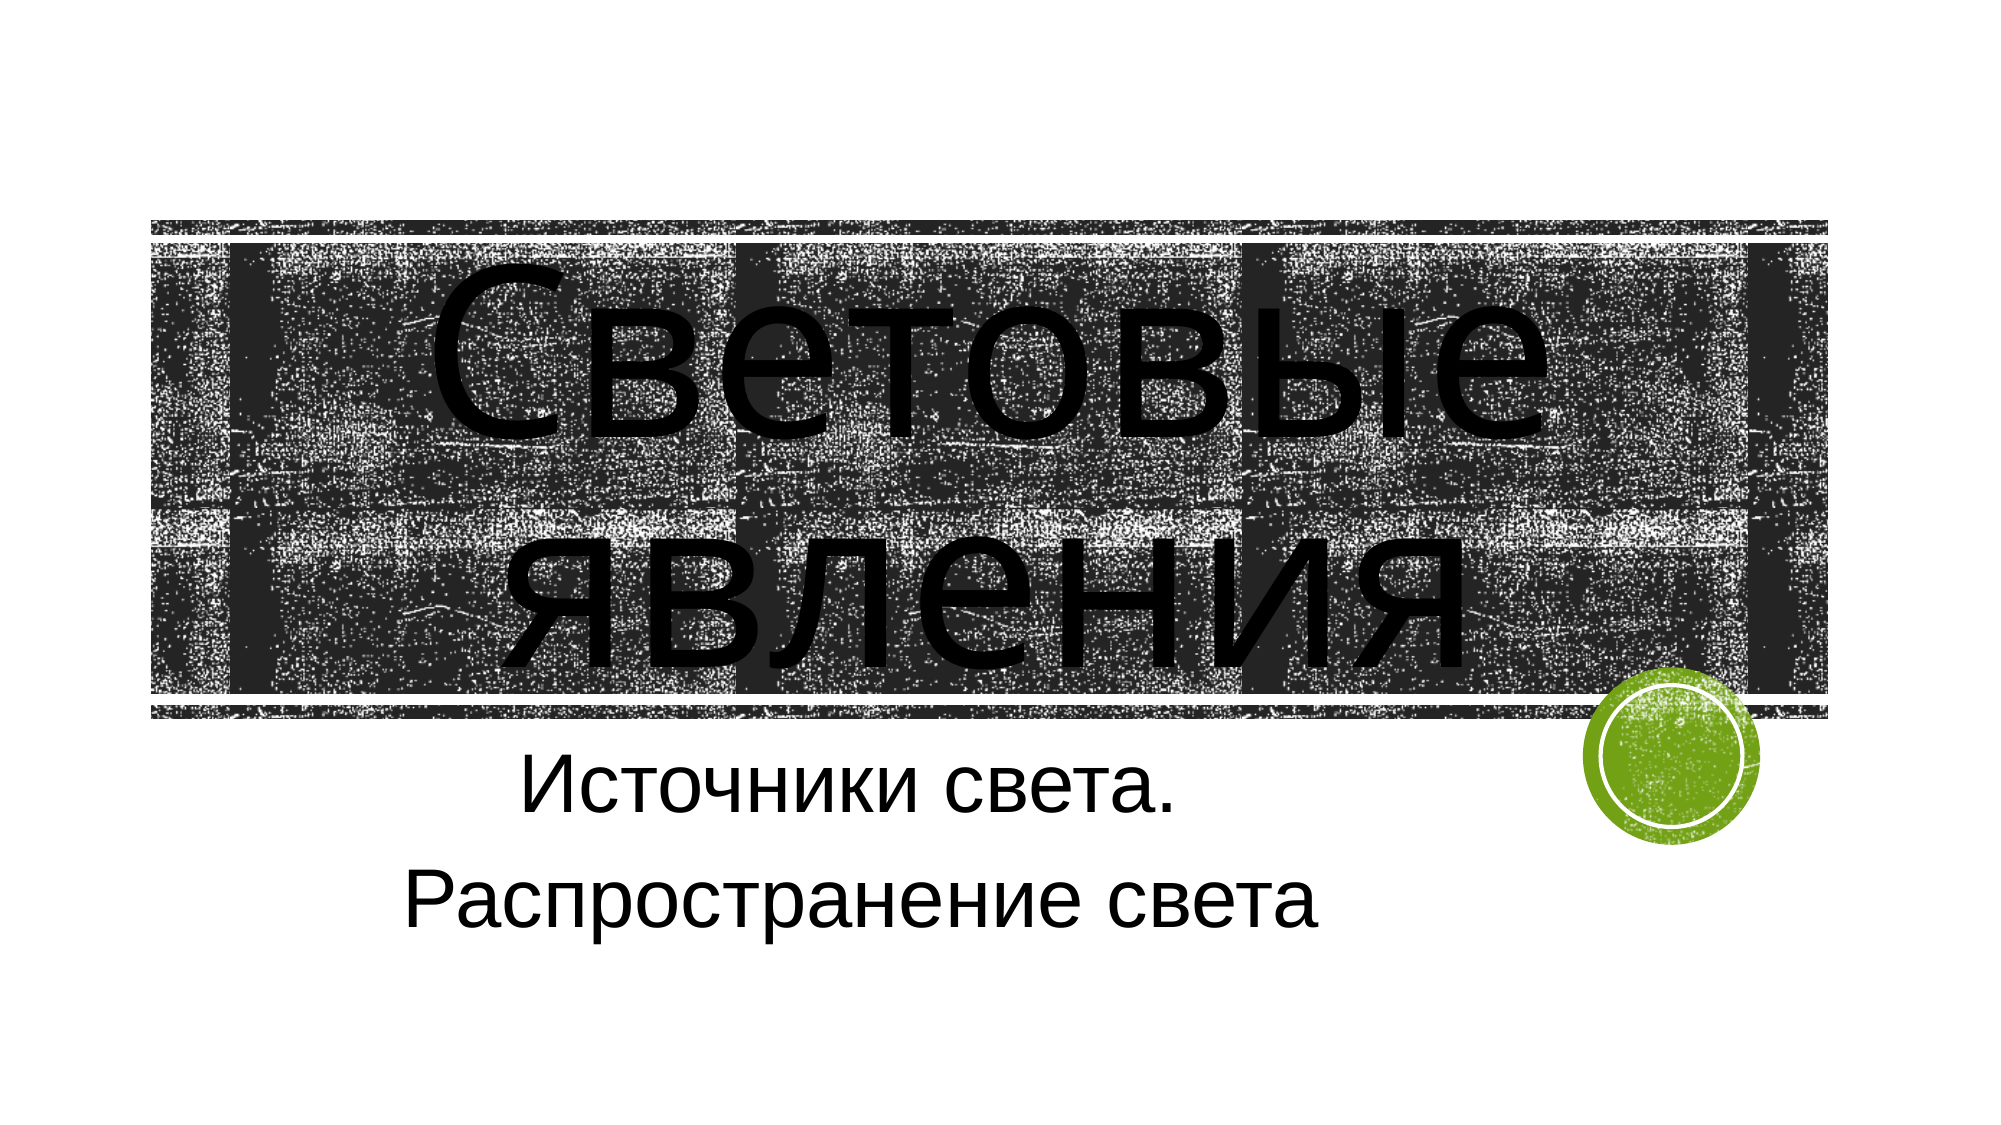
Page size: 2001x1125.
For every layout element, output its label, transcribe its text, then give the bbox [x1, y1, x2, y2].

subtitle Источники света. Распространение света [143, 732, 1579, 909]
title Световые явления [172, 234, 1808, 733]
